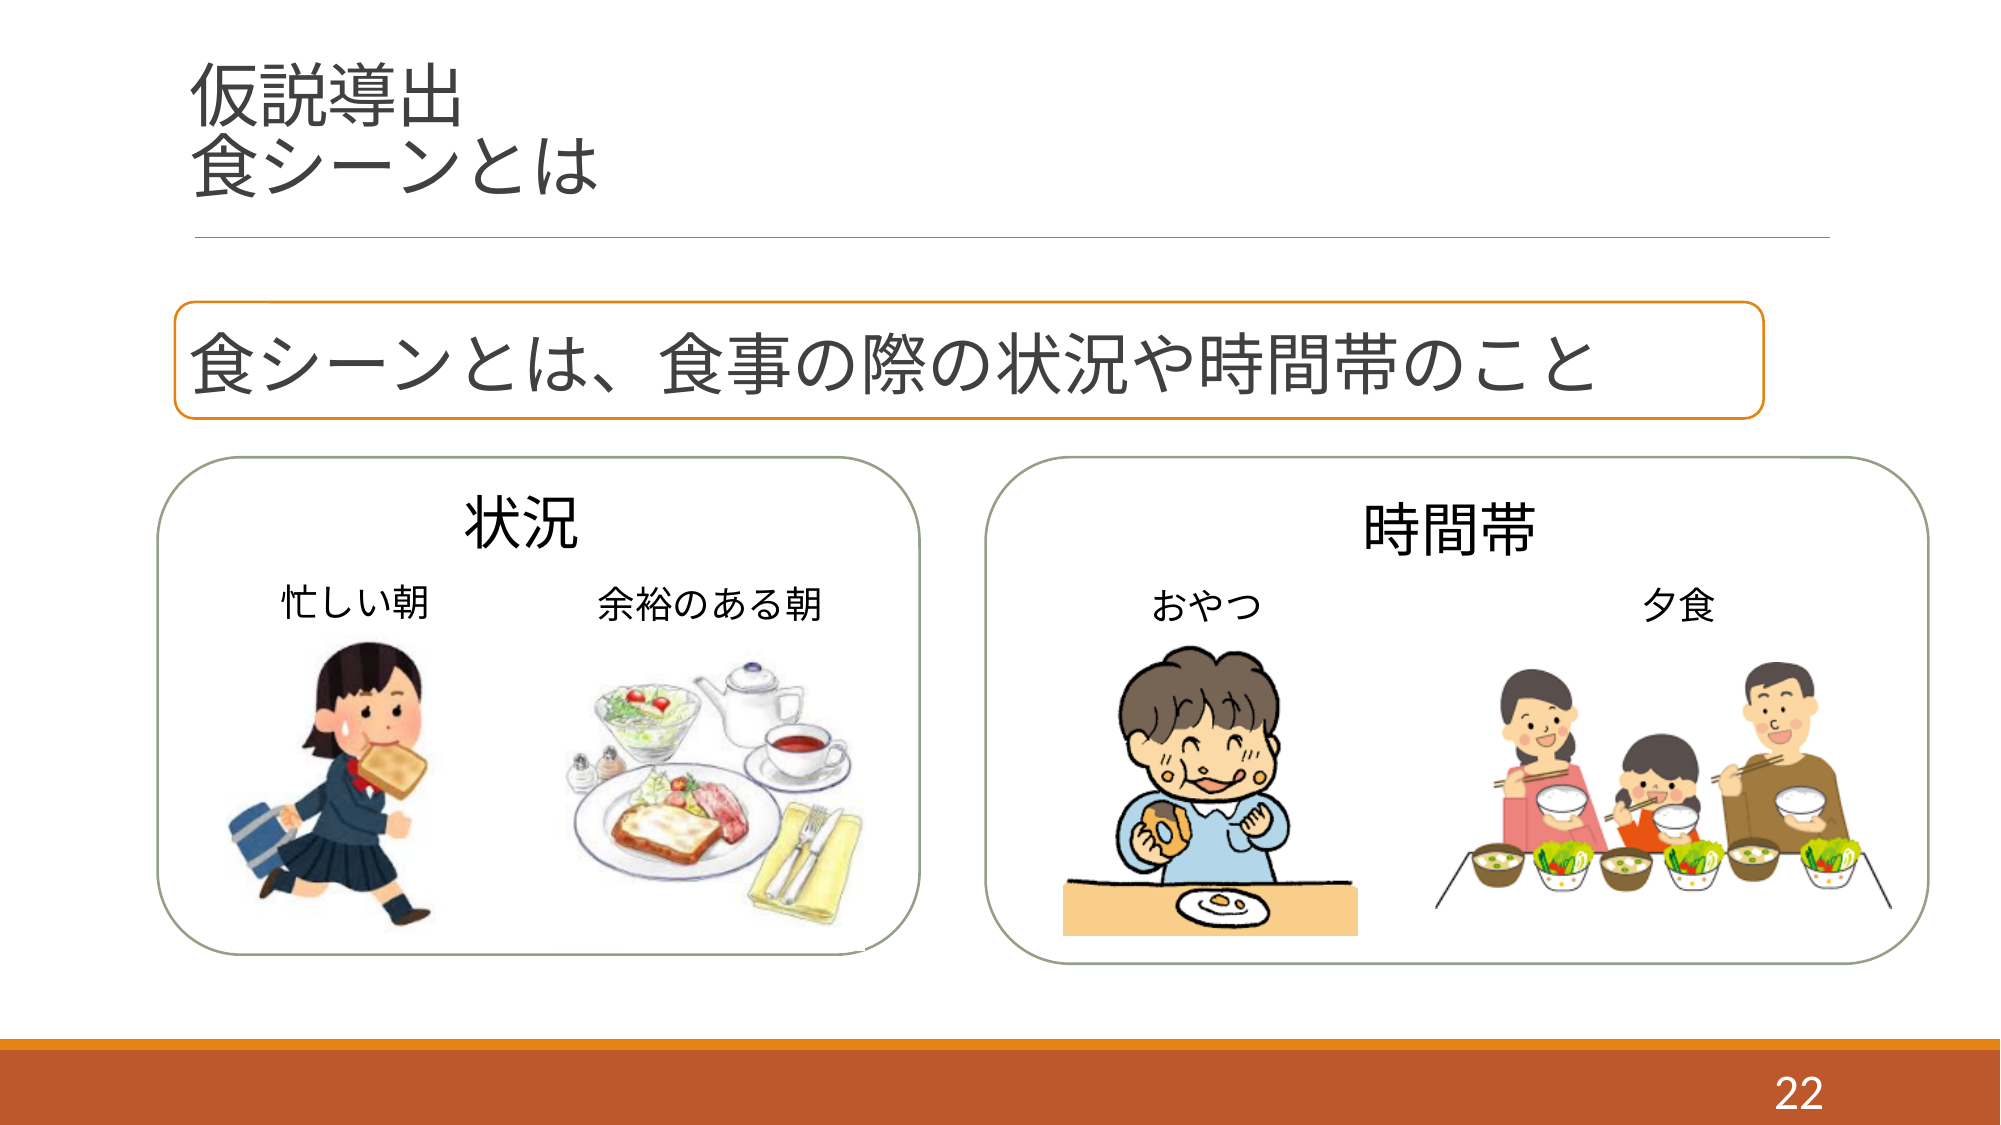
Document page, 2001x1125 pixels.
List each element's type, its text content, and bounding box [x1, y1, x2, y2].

text_box 夕食 [1626, 574, 1731, 635]
text_box 状況 [448, 478, 599, 564]
title 仮説導出 食シーンとは [174, 55, 1825, 215]
picture [1063, 640, 1359, 936]
picture [554, 640, 866, 952]
text_box おやつ [1135, 575, 1286, 636]
picture [1435, 662, 1892, 909]
list 食シーンとは、食事の際の状況や時間帯のこと [174, 324, 1825, 413]
text_box 忙しい朝 [265, 572, 446, 632]
text_box 時間帯 [1348, 486, 1553, 571]
text_box [179, 413, 1760, 420]
text_box 余裕のある朝 [582, 573, 838, 633]
text_box [984, 455, 1930, 966]
text_box [173, 300, 1765, 403]
slide_number 22 [1624, 1059, 1840, 1120]
text_box [156, 455, 921, 956]
picture [206, 635, 465, 936]
